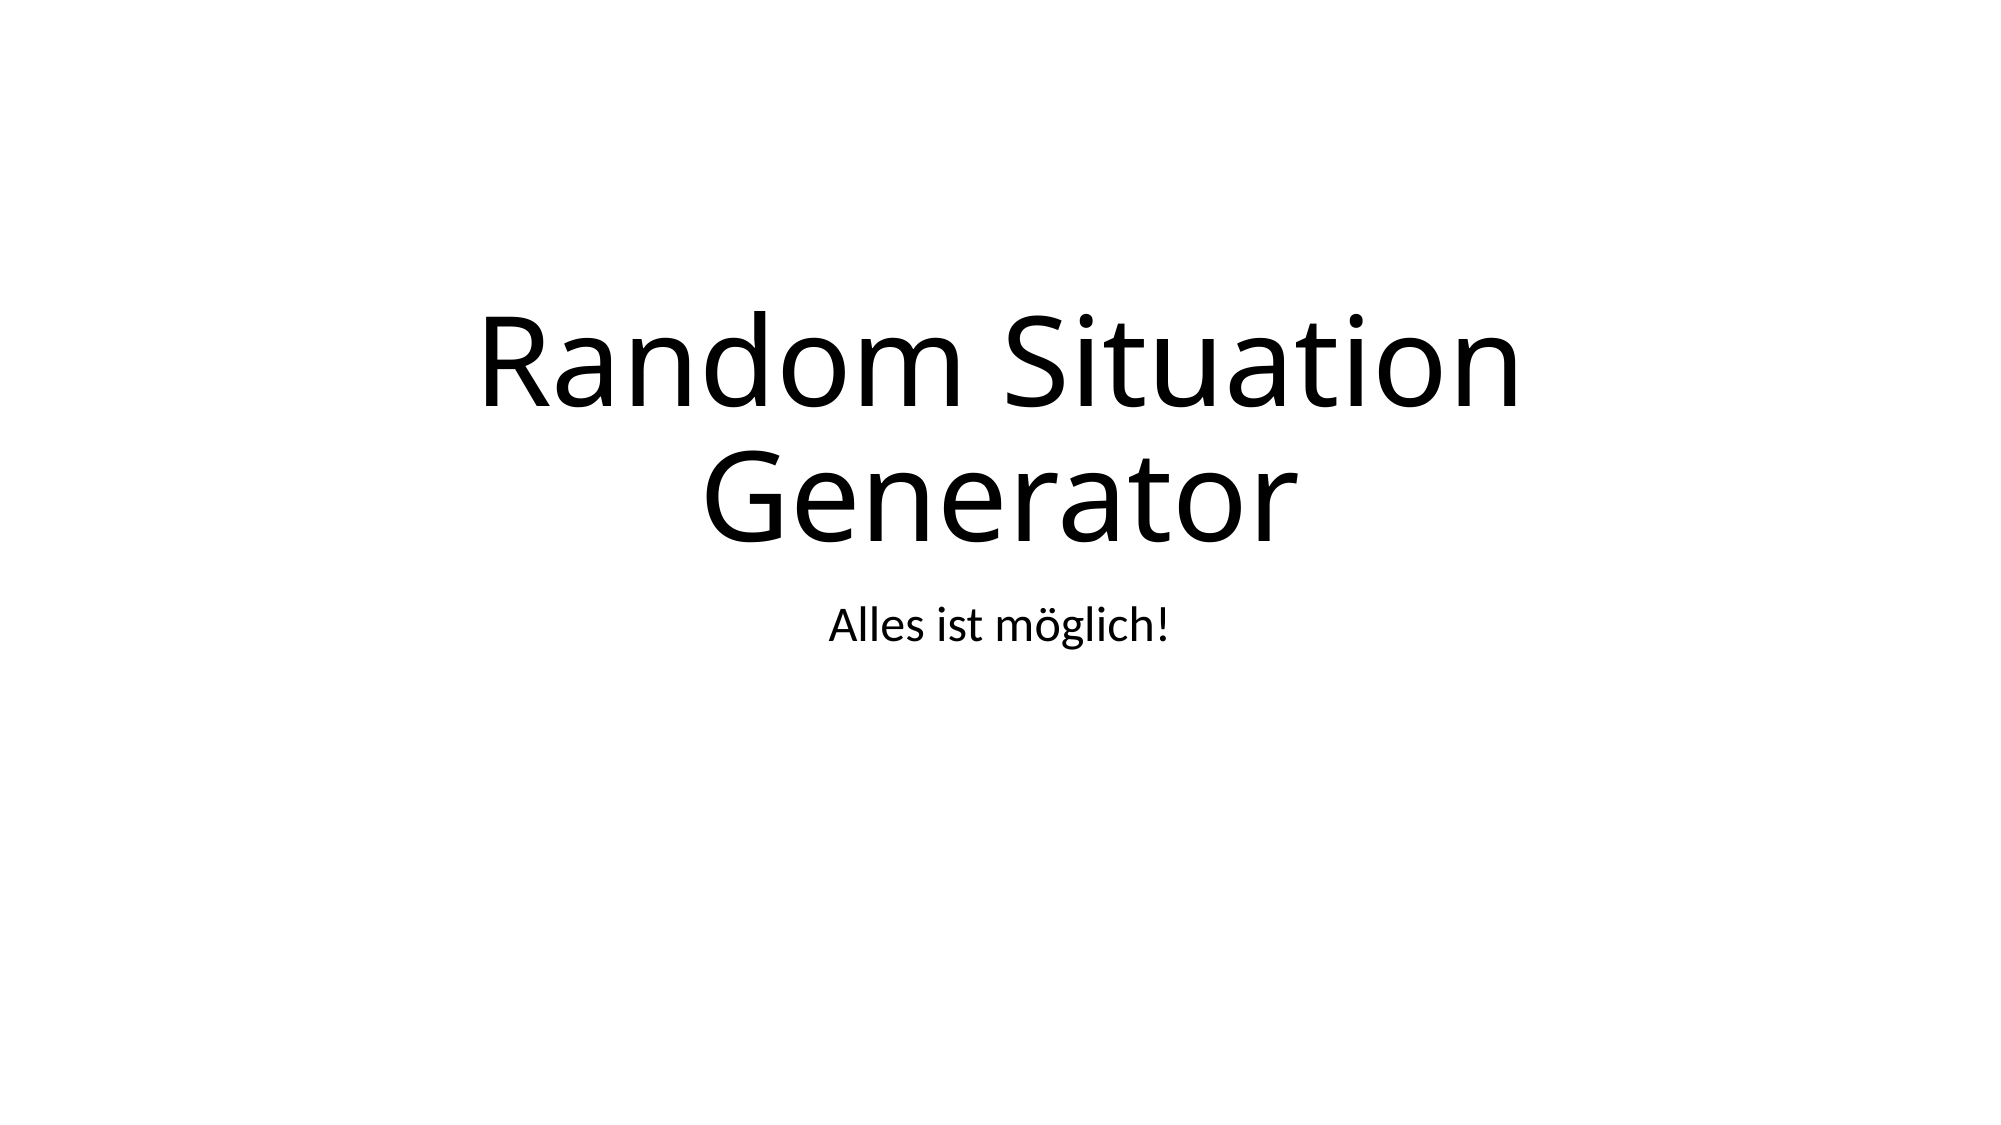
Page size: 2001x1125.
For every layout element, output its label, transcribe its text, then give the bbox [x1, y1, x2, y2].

subtitle Alles ist möglich! [249, 590, 1750, 863]
title Random Situation Generator [249, 184, 1750, 576]
